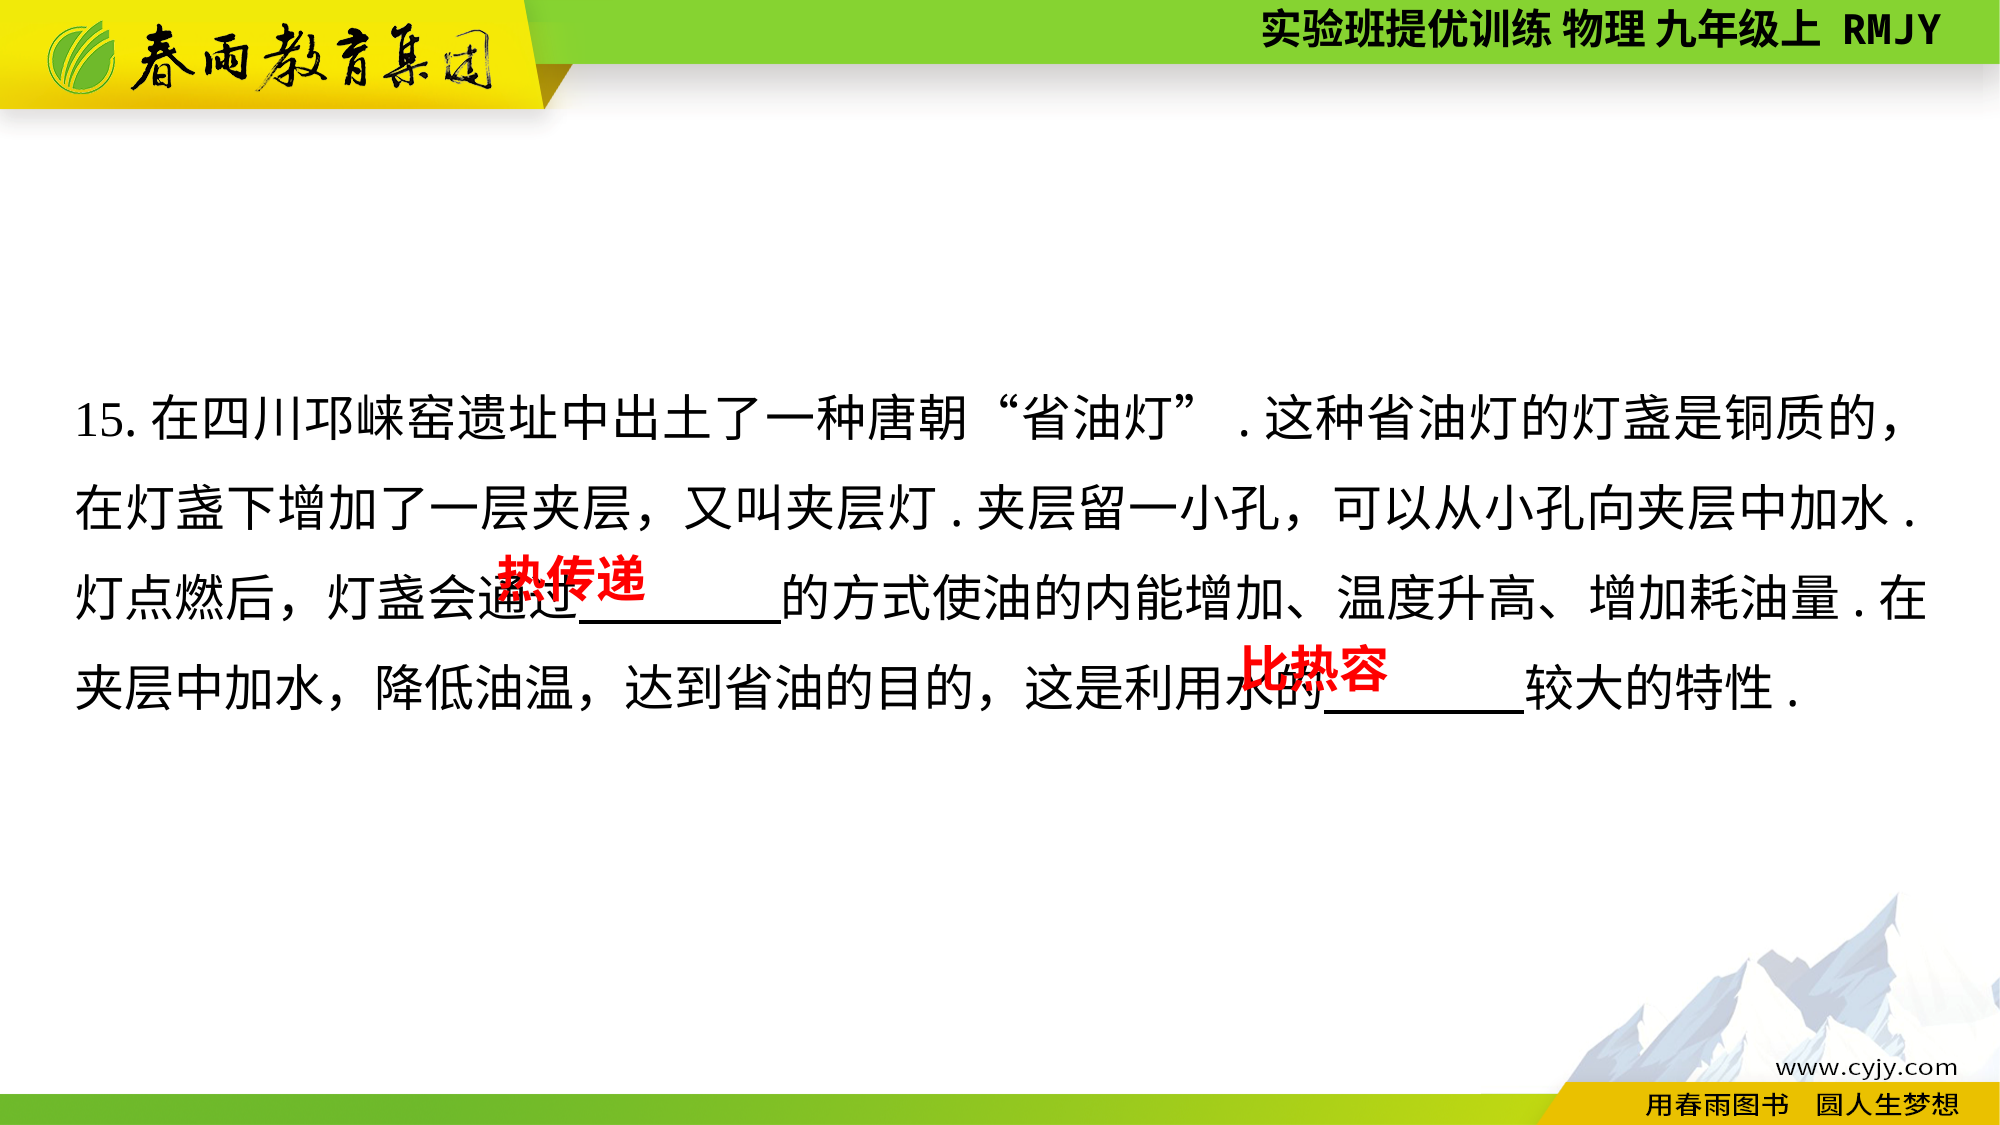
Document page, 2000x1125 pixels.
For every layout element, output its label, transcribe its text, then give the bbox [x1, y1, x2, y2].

text_box 热传递 [481, 540, 662, 616]
text_box 比热容 [1224, 630, 1405, 706]
picture [0, 0, 2000, 1125]
list 15.在四川邛崃窑遗址中出土了一种唐朝“省油灯”.这种省油灯的灯盏是铜质的，在灯盏下增加了一层夹层，又叫夹层灯.夹层留一小孔，可以从小孔向夹层中加水.灯点燃后，灯盏会通过 的方式使油的内能增加、温度升高、增加耗油量.在夹层中加水，降低油温，达到省油的目的，这是利用水的 较大的特性. [59, 348, 1944, 716]
